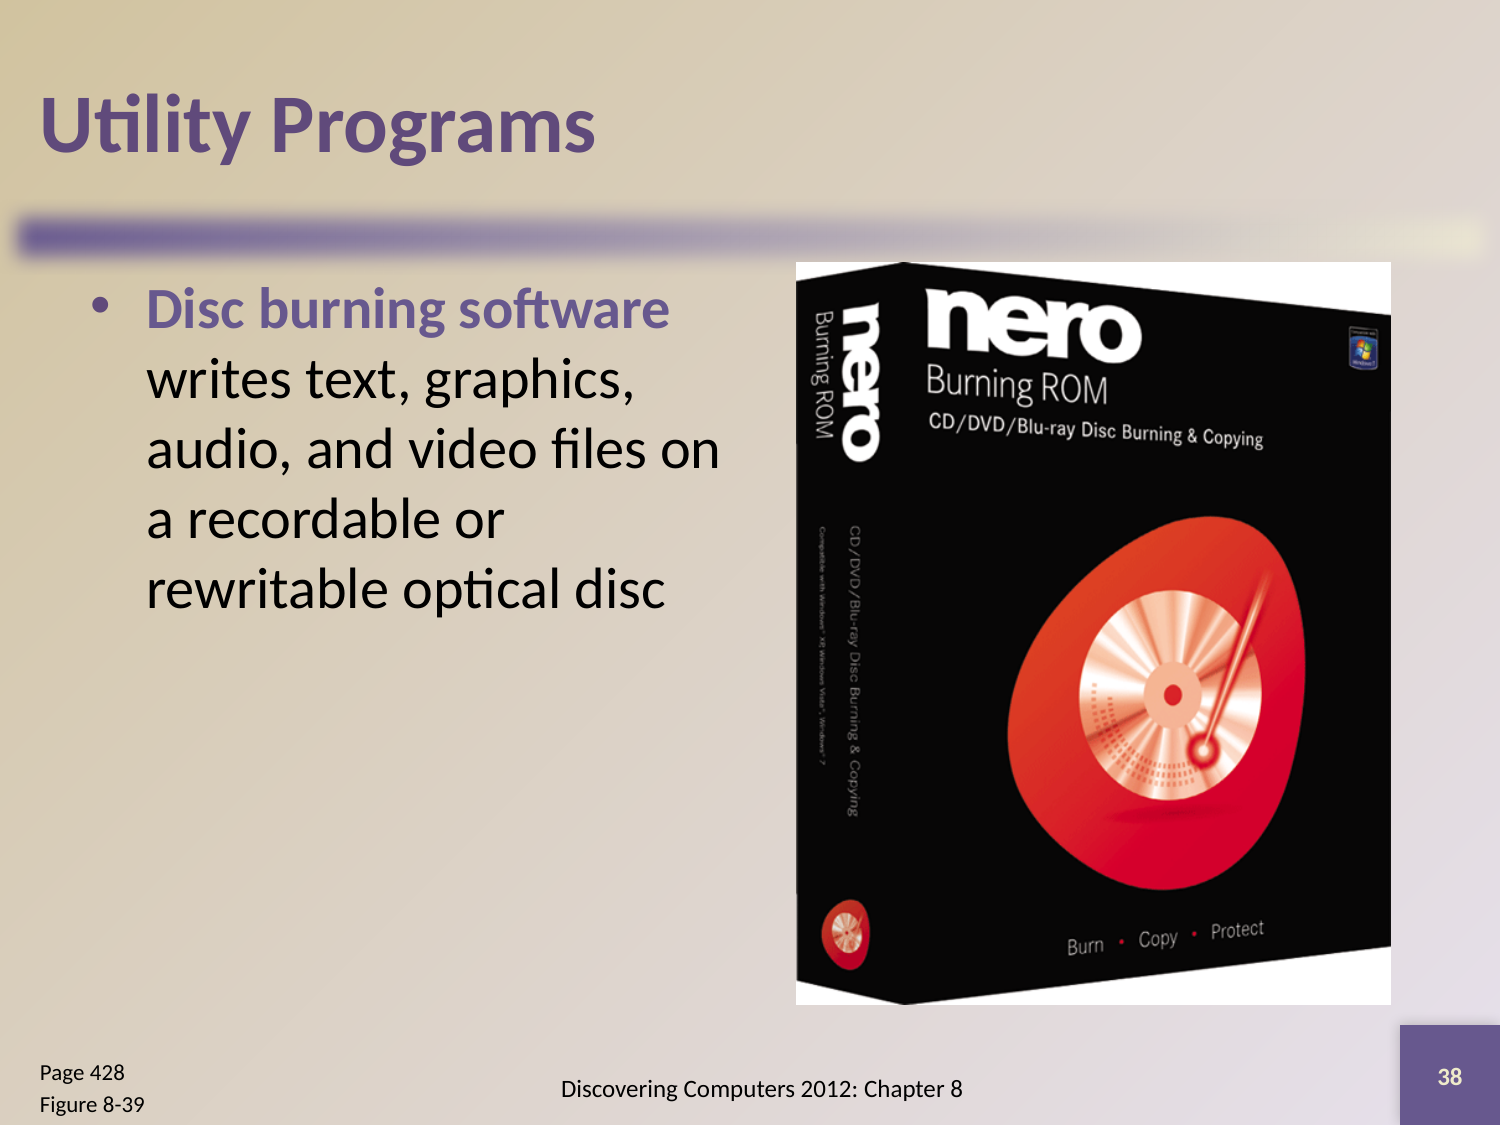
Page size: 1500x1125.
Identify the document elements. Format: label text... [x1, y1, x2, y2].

footer Discovering Computers 2012: Chapter 8 [450, 1050, 1075, 1125]
list Page 428 Figure 8-39 [24, 1050, 300, 1125]
list Disc burning software writes text, graphics, audio, and video files on a recordable or rewritable optical disc [75, 262, 738, 1005]
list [796, 262, 1391, 1006]
title Utility Programs [24, 24, 1475, 213]
slide_number 38 [1400, 1025, 1500, 1125]
